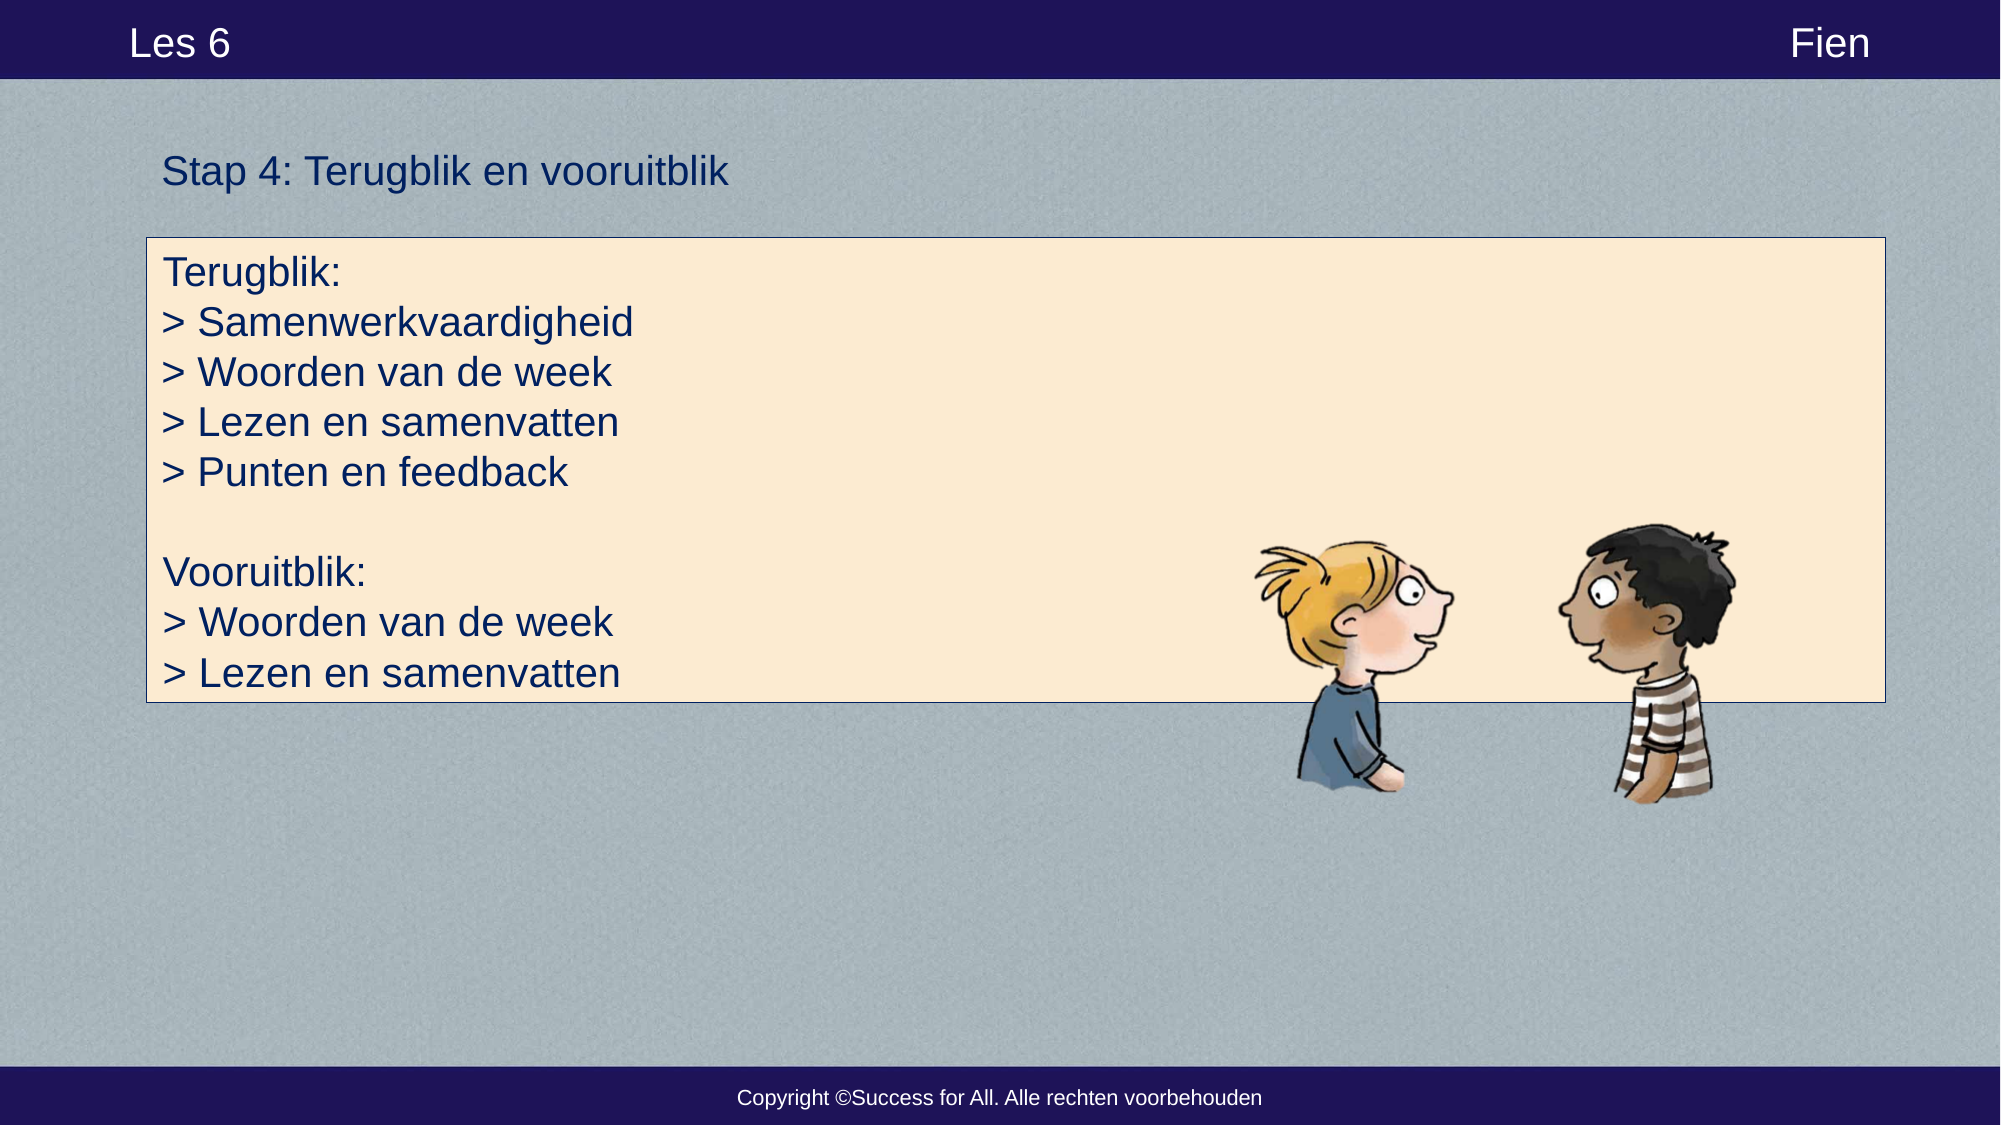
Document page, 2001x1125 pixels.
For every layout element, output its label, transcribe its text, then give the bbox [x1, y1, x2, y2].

text_box Stap 4: Terugblik en vooruitblik [146, 136, 939, 201]
text_box Copyright ©Success for All. Alle rechten voorbehouden [0, 1076, 2000, 1125]
picture [0, 0, 2001, 1125]
text_box Terugblik: > Samenwerkvaardigheid > Woorden van de week > Lezen en samenvatten > Punten en feedback Vooruitblik: > Woorden van de week > Lezen en samenvatten [146, 237, 1886, 703]
text_box Les 6 [114, 8, 354, 73]
text_box Fien [999, 8, 1886, 73]
